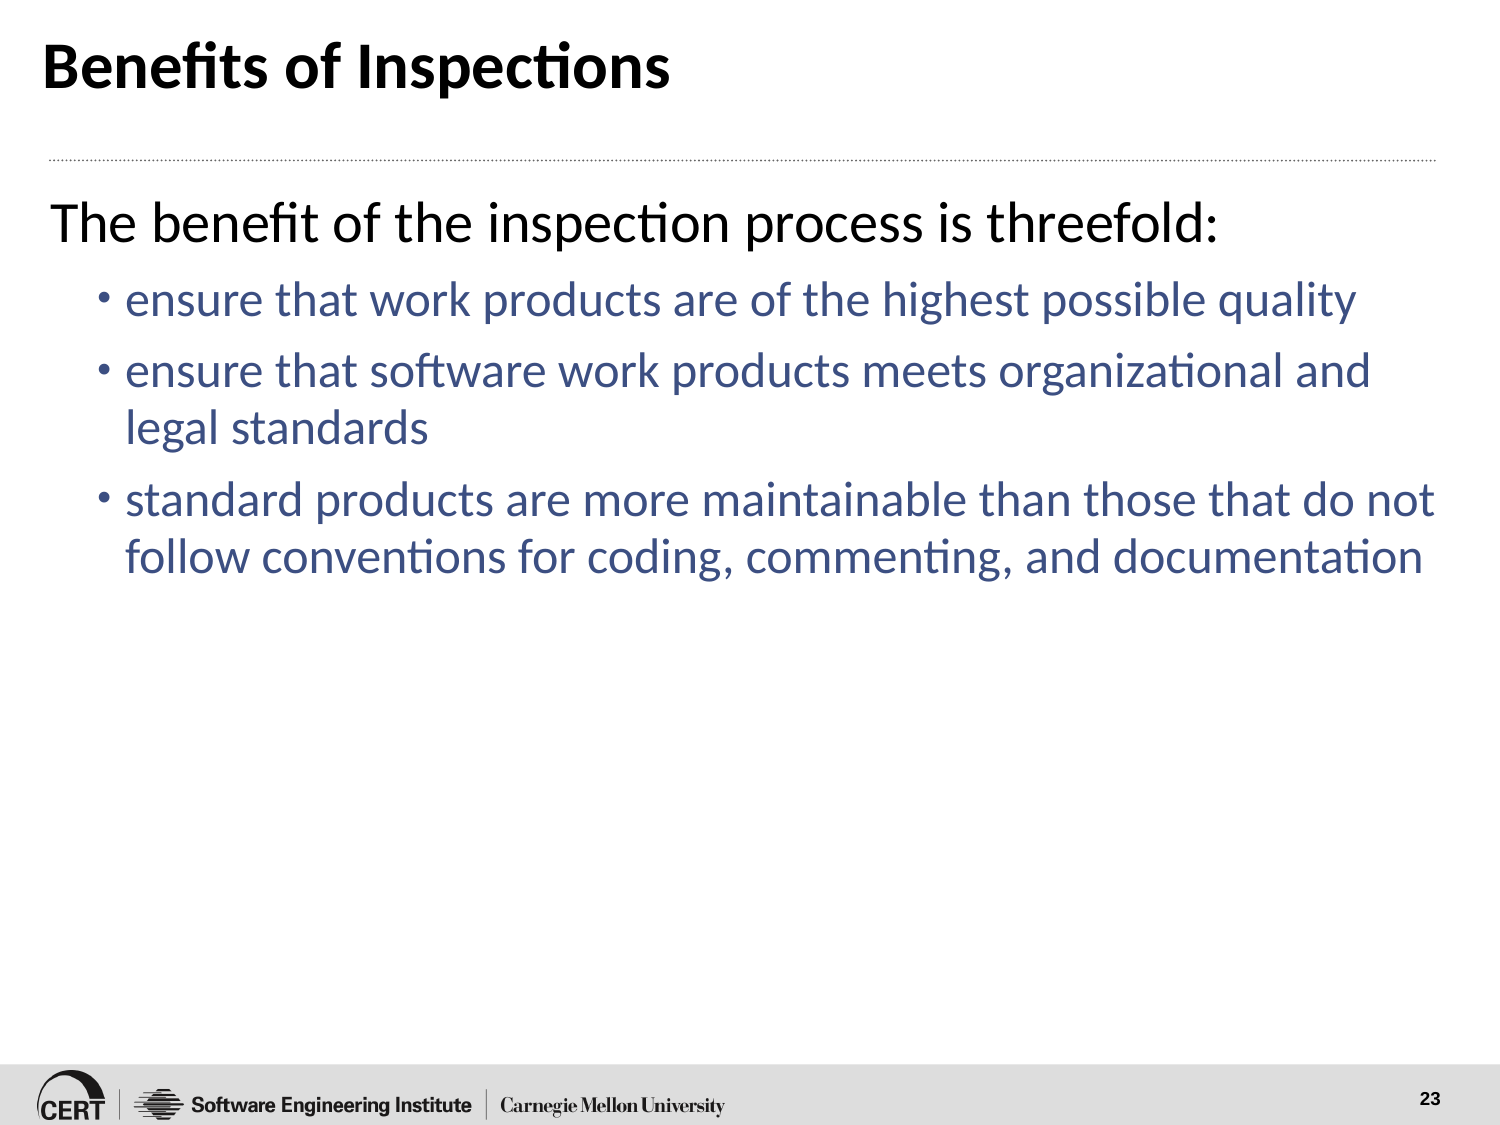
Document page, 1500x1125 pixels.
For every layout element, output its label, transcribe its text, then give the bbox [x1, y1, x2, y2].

picture [37, 1069, 725, 1122]
list The benefit of the inspection process is threefold: ensure that work products are of the highest possible quality ensure that software work products meets organizational and legal standards standard products are more maintainable than those that do not follow conventions for coding, commenting, and documentation [49, 187, 1438, 1001]
title Benefits of Inspections [42, 37, 1434, 155]
